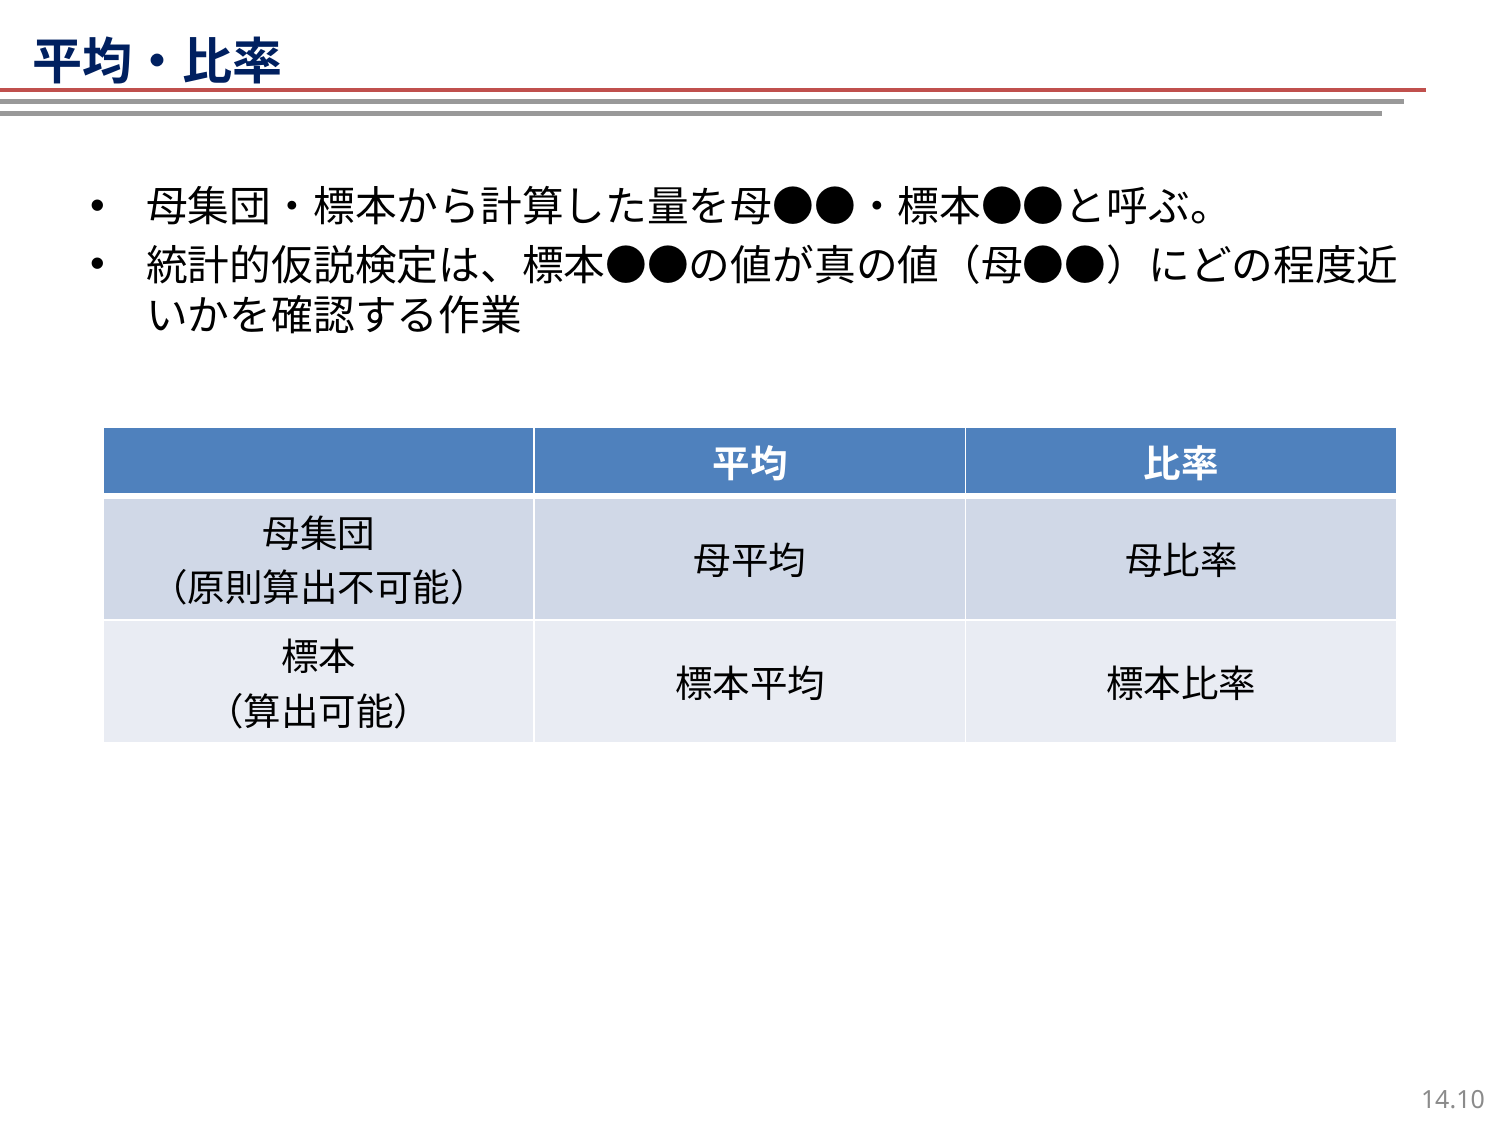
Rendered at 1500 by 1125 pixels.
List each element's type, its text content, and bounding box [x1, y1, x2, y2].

table_header [104, 428, 533, 493]
table_cell 標本平均 [535, 621, 965, 742]
table_cell 母集団 （原則算出不可能） [104, 499, 533, 619]
text_box 平均・比率 [17, 21, 1459, 151]
slide_number 9 [1381, 1065, 1500, 1125]
table_cell 標本 （算出可能） [104, 621, 533, 742]
table_cell 標本比率 [966, 621, 1396, 742]
table_header 平均 [535, 428, 965, 493]
table_cell 母平均 [535, 499, 965, 619]
table_cell 母比率 [966, 499, 1396, 619]
table_header 比率 [966, 428, 1396, 493]
list 母集団・標本から計算した量を母●●・標本●●と呼ぶ。 統計的仮説検定は、標本●●の値が真の値（母●●）にどの程度近いかを確認する作業 [75, 172, 1425, 916]
